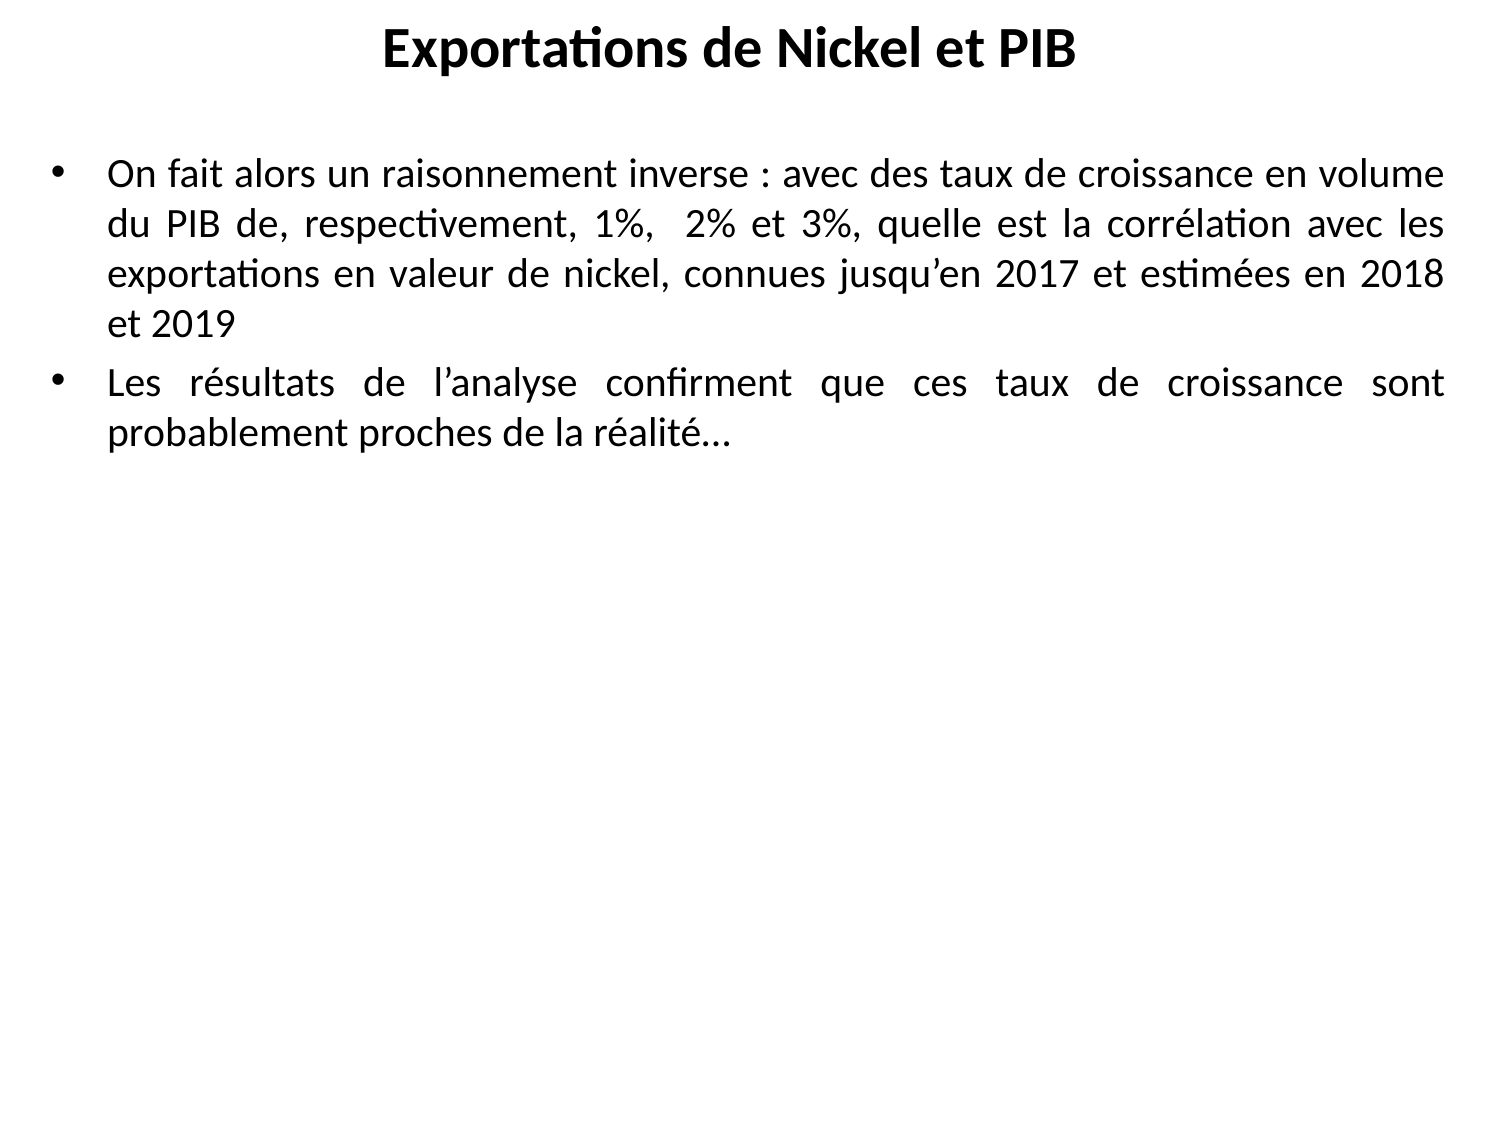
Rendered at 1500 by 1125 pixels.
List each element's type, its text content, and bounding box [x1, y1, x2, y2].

list On fait alors un raisonnement inverse : avec des taux de croissance en volume du PIB de, respectivement, 1%, 2% et 3%, quelle est la corrélation avec les exportations en valeur de nickel, connues jusqu’en 2017 et estimées en 2018 et 2019 Les résultats de l’analyse confirment que ces taux de croissance sont probablement proches de la réalité… [35, 138, 1461, 1125]
title Exportations de Nickel et PIB [0, 0, 1461, 89]
